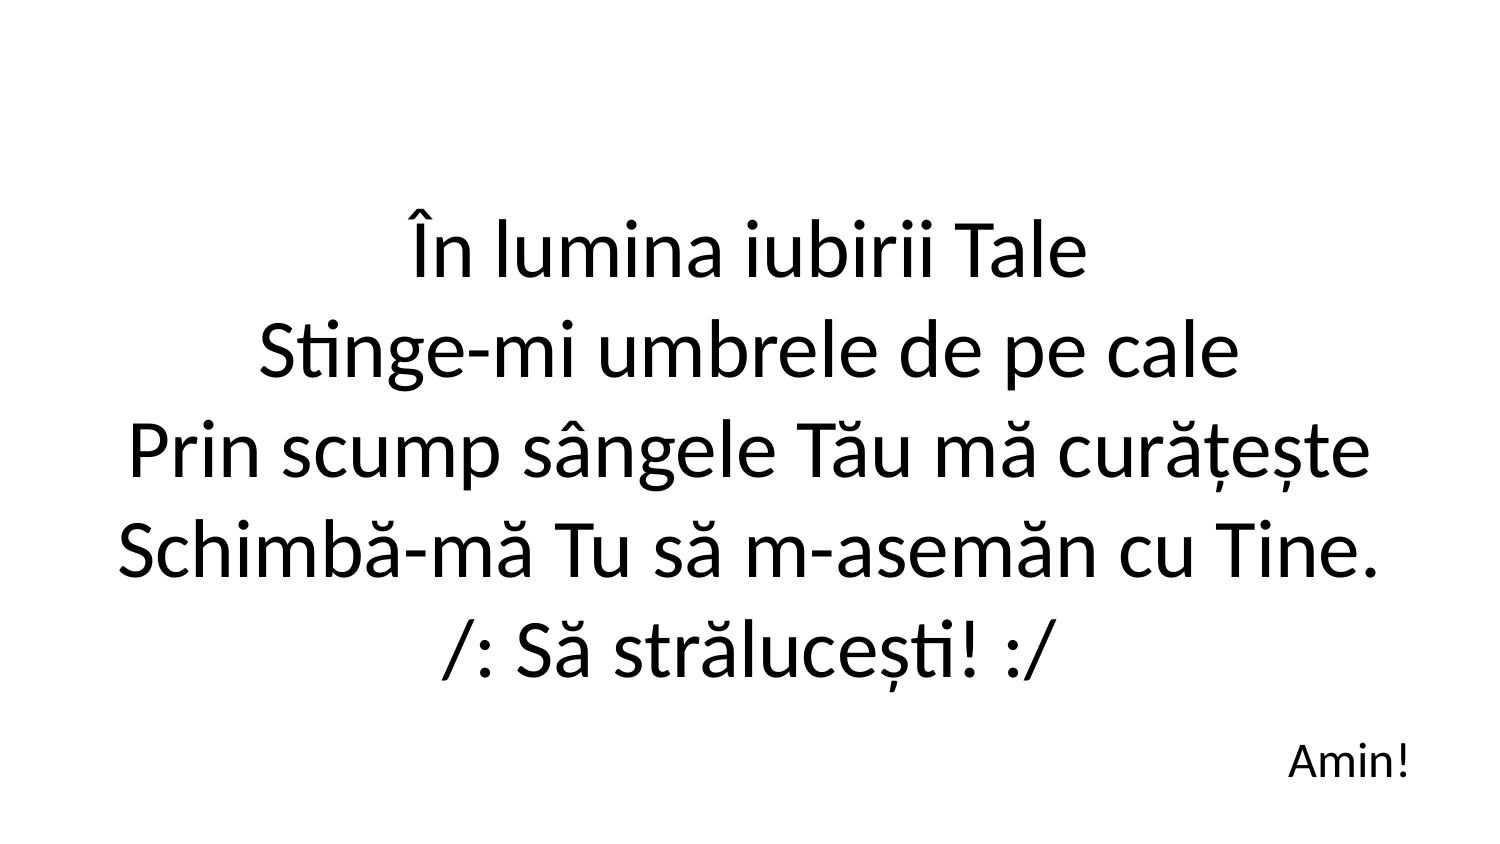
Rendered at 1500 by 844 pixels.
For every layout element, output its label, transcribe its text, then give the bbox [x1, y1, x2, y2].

text_box În lumina iubirii Tale Stinge-mi umbrele de pe cale Prin scump sângele Tău mă curățește Schimbă-mă Tu să m-asemăn cu Tine. /: Să strălucești! :/ [102, 142, 1398, 702]
text_box Amin! [1273, 674, 1427, 795]
